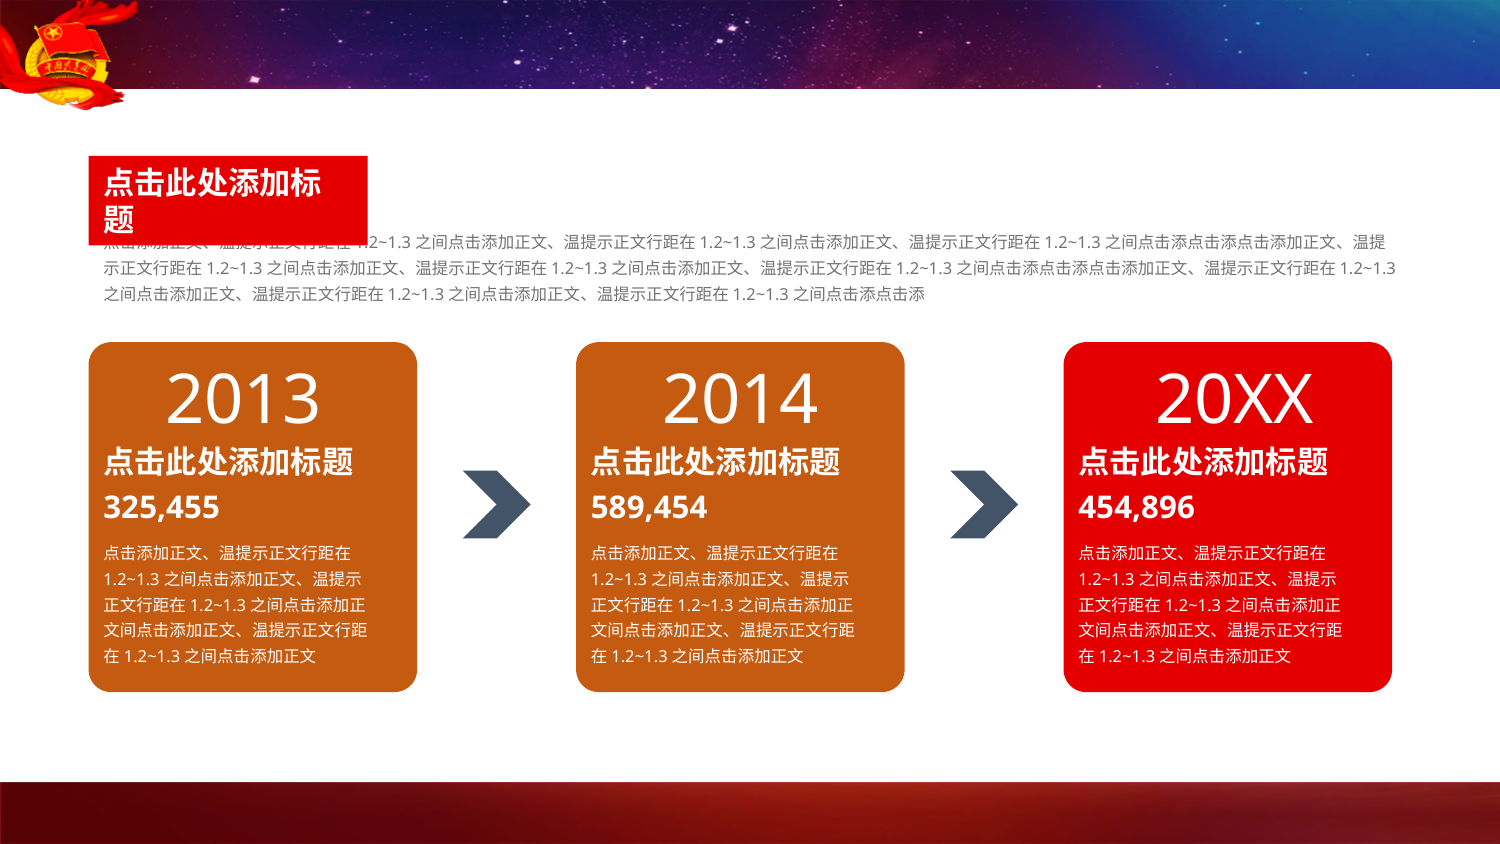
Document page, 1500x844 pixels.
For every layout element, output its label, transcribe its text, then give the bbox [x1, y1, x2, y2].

text_box 589,454 [576, 479, 856, 530]
text_box 325,455 [88, 479, 368, 530]
text_box 点击此处添加标题 [88, 434, 414, 487]
text_box [87, 341, 419, 694]
text_box 点击添加正文、温提示正文行距在1.2~1.3之间点击添加正文、温提示正文行距在1.2~1.3之间点击添加正文间点击添加正文、温提示正文行距在1.2~1.3之间点击添加正文 [88, 530, 386, 673]
picture [0, 783, 1500, 844]
text_box [947, 469, 1020, 540]
text_box 2013 [150, 347, 338, 434]
text_box 点击此处添加标题 [88, 155, 368, 246]
picture [0, 0, 1500, 112]
text_box 点击此处添加标题 [576, 434, 862, 487]
text_box [460, 469, 533, 540]
text_box 点击添加正文、温提示正文行距在1.2~1.3之间点击添加正文、温提示正文行距在1.2~1.3之间点击添加正文、温提示正文行距在1.2~1.3之间点击添点击添点击添加正文、温提示正文行距在1.2~1.3之间点击添加正文、温提示正文行距在1.2~1.3之间点击添加正文、温提示正文行距在1.2~1.3之间点击添点击添点击添加正文、温提示正文行距在1.2~1.3之间点击添加正文、温提示正文行距在1.2~1.3之间点击添加正文、温提示正文行距在1.2~1.3之间点击添点击添 [88, 219, 1412, 311]
text_box 点击此处添加标题 [1063, 434, 1361, 487]
text_box 20XX [1140, 347, 1330, 434]
text_box [575, 341, 906, 694]
text_box 点击添加正文、温提示正文行距在1.2~1.3之间点击添加正文、温提示正文行距在1.2~1.3之间点击添加正文间点击添加正文、温提示正文行距在1.2~1.3之间点击添加正文 [1063, 530, 1361, 673]
text_box 2014 [647, 347, 835, 434]
text_box 点击添加正文、温提示正文行距在1.2~1.3之间点击添加正文、温提示正文行距在1.2~1.3之间点击添加正文间点击添加正文、温提示正文行距在1.2~1.3之间点击添加正文 [576, 530, 874, 673]
text_box 454,896 [1063, 479, 1343, 530]
text_box [1062, 341, 1394, 694]
